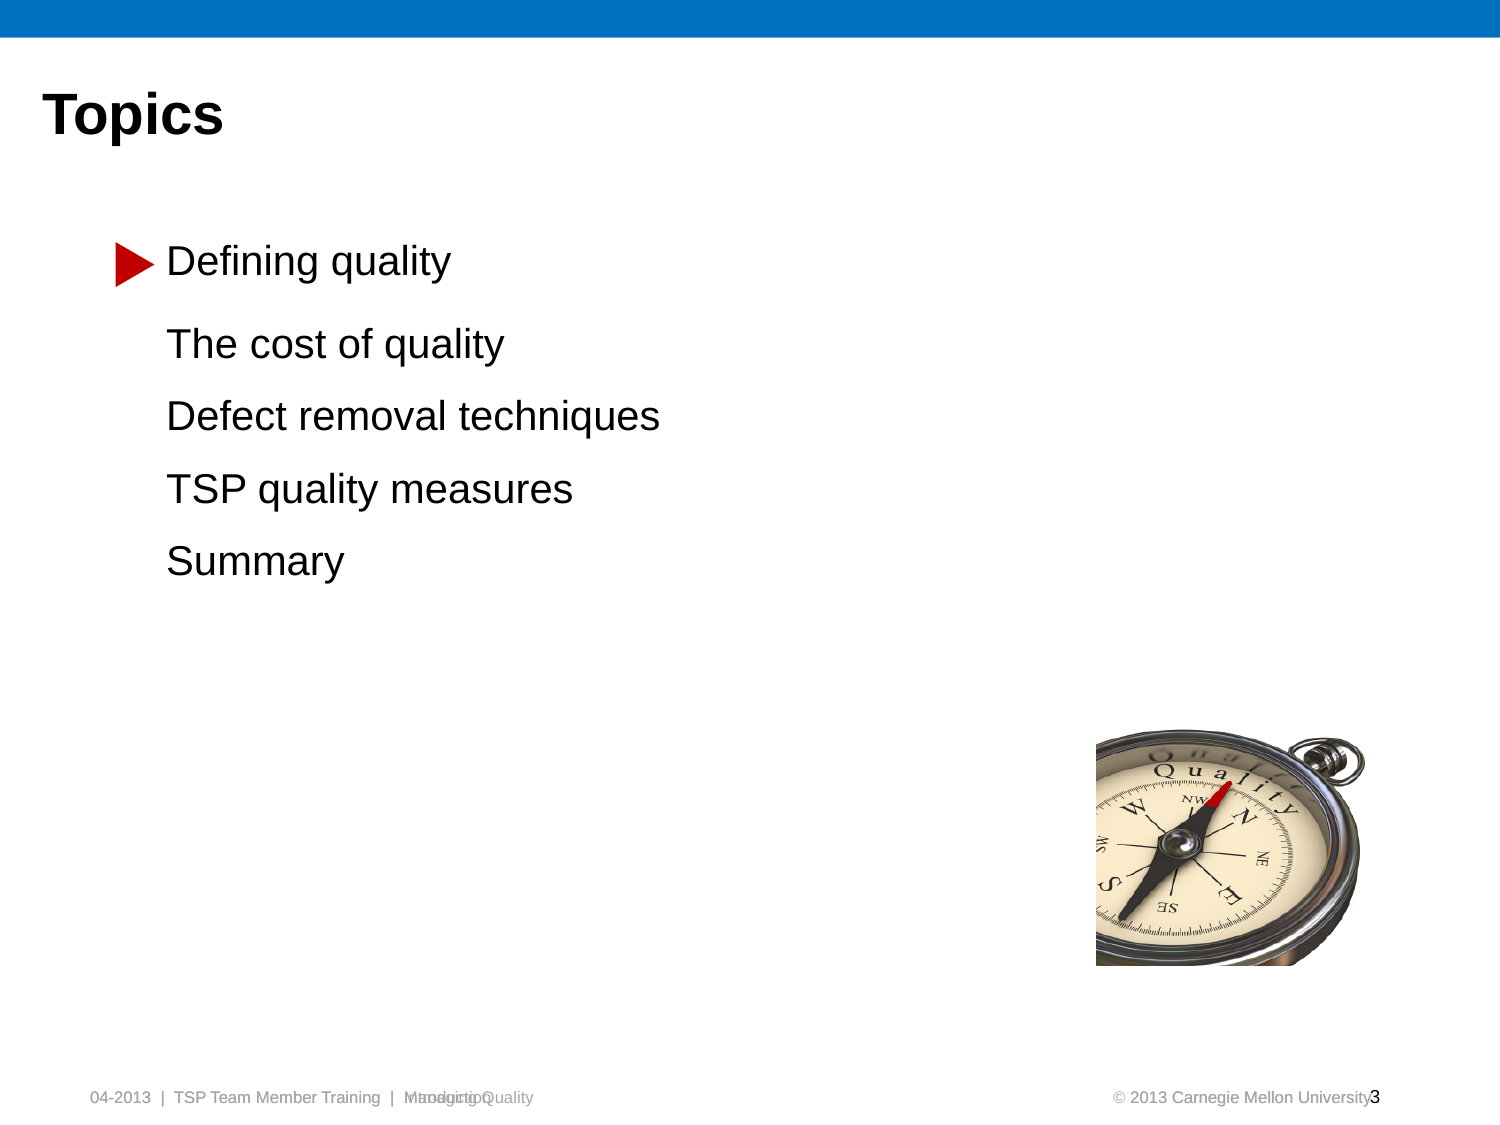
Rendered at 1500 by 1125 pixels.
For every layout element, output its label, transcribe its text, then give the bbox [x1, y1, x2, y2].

list Defining quality The cost of quality Defect removal techniques TSP quality measures Summary [166, 237, 1438, 1001]
title Topics [41, 89, 1438, 147]
picture [1096, 700, 1450, 966]
text_box [115, 242, 155, 288]
